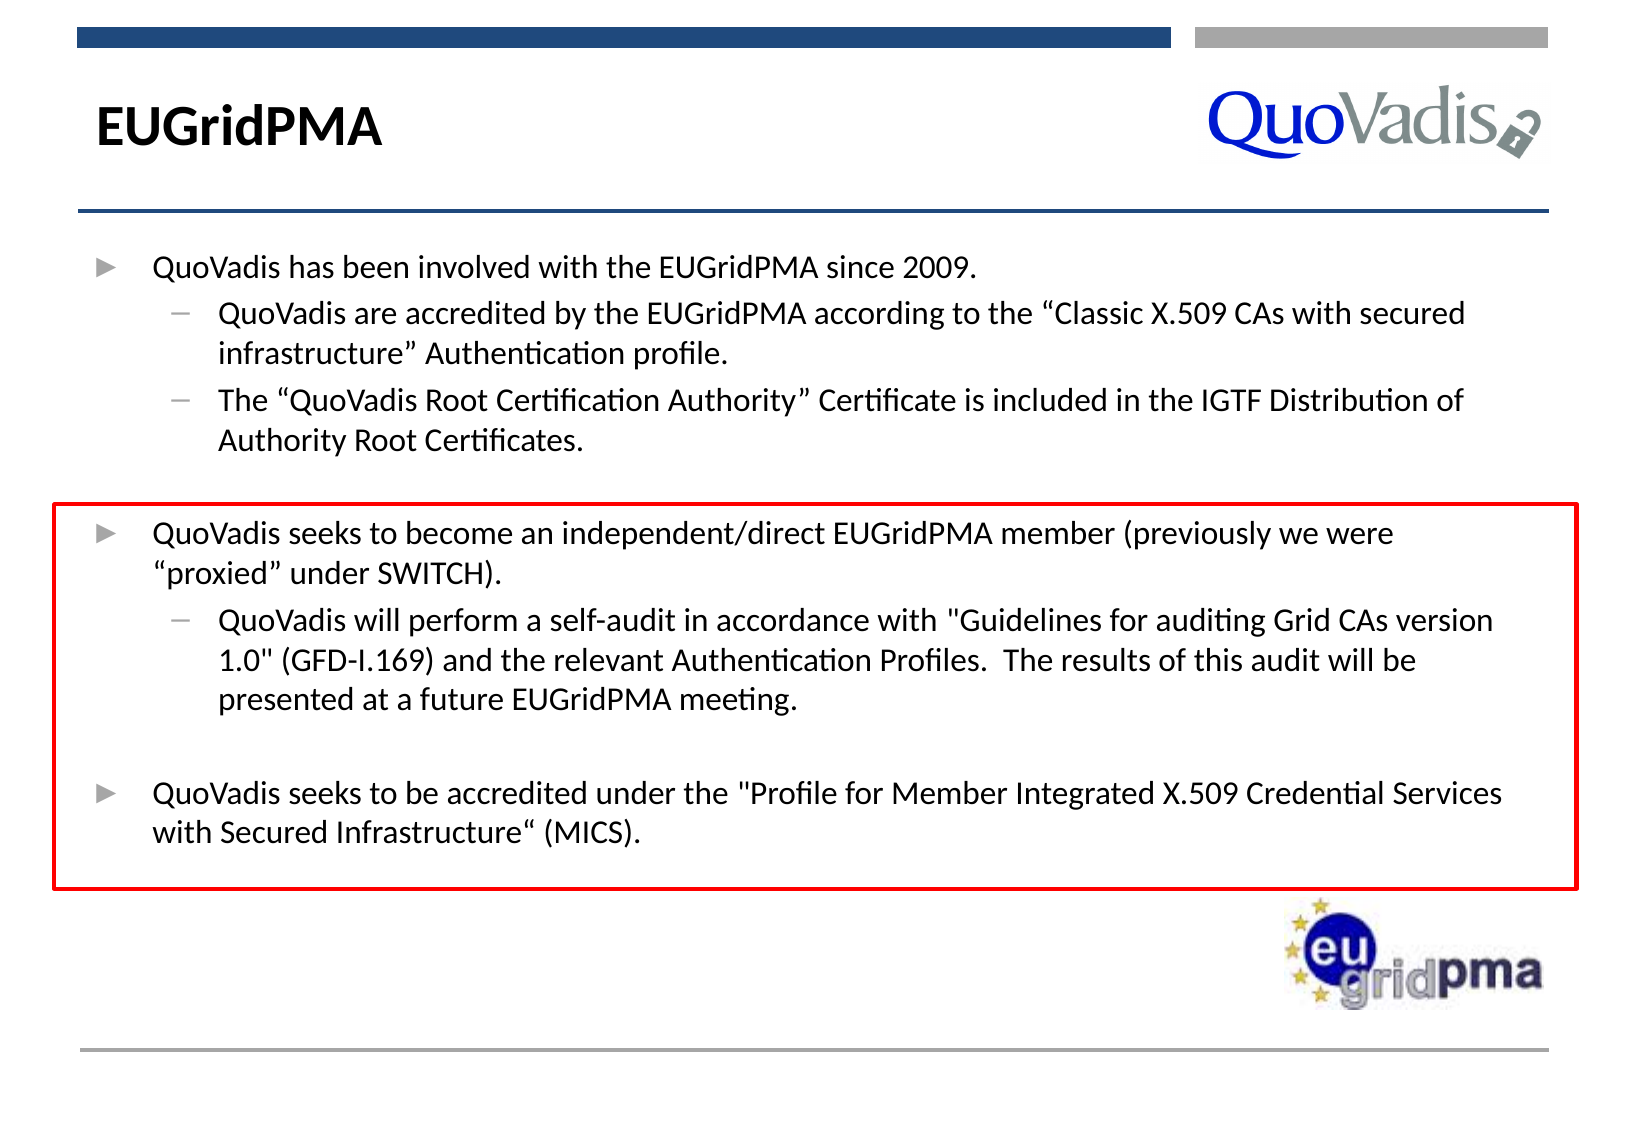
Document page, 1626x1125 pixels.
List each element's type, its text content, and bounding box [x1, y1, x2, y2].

list QuoVadis has been involved with the EUGridPMA since 2009. QuoVadis are accredited by the EUGridPMA according to the “Classic X.509 CAs with secured infrastructure” Authentication profile. The “QuoVadis Root Certification Authority” Certificate is included in the IGTF Distribution of Authority Root Certificates. QuoVadis seeks to become an independent/direct EUGridPMA member (previously we were “proxied” under SWITCH). QuoVadis will perform a self-audit in accordance with "Guidelines for auditing Grid CAs version 1.0" (GFD-I.169) and the relevant Authentication Profiles. The results of this audit will be presented at a future EUGridPMA meeting. QuoVadis seeks to be accredited under the "Profile for Member Integrated X.509 Credential Services with Secured Infrastructure“ (MICS). [81, 237, 1544, 980]
text_box [1544, 502, 1579, 891]
title EUGridPMA [81, 37, 1172, 208]
picture [1198, 82, 1551, 164]
text_box [52, 502, 81, 891]
picture [1283, 897, 1544, 1011]
